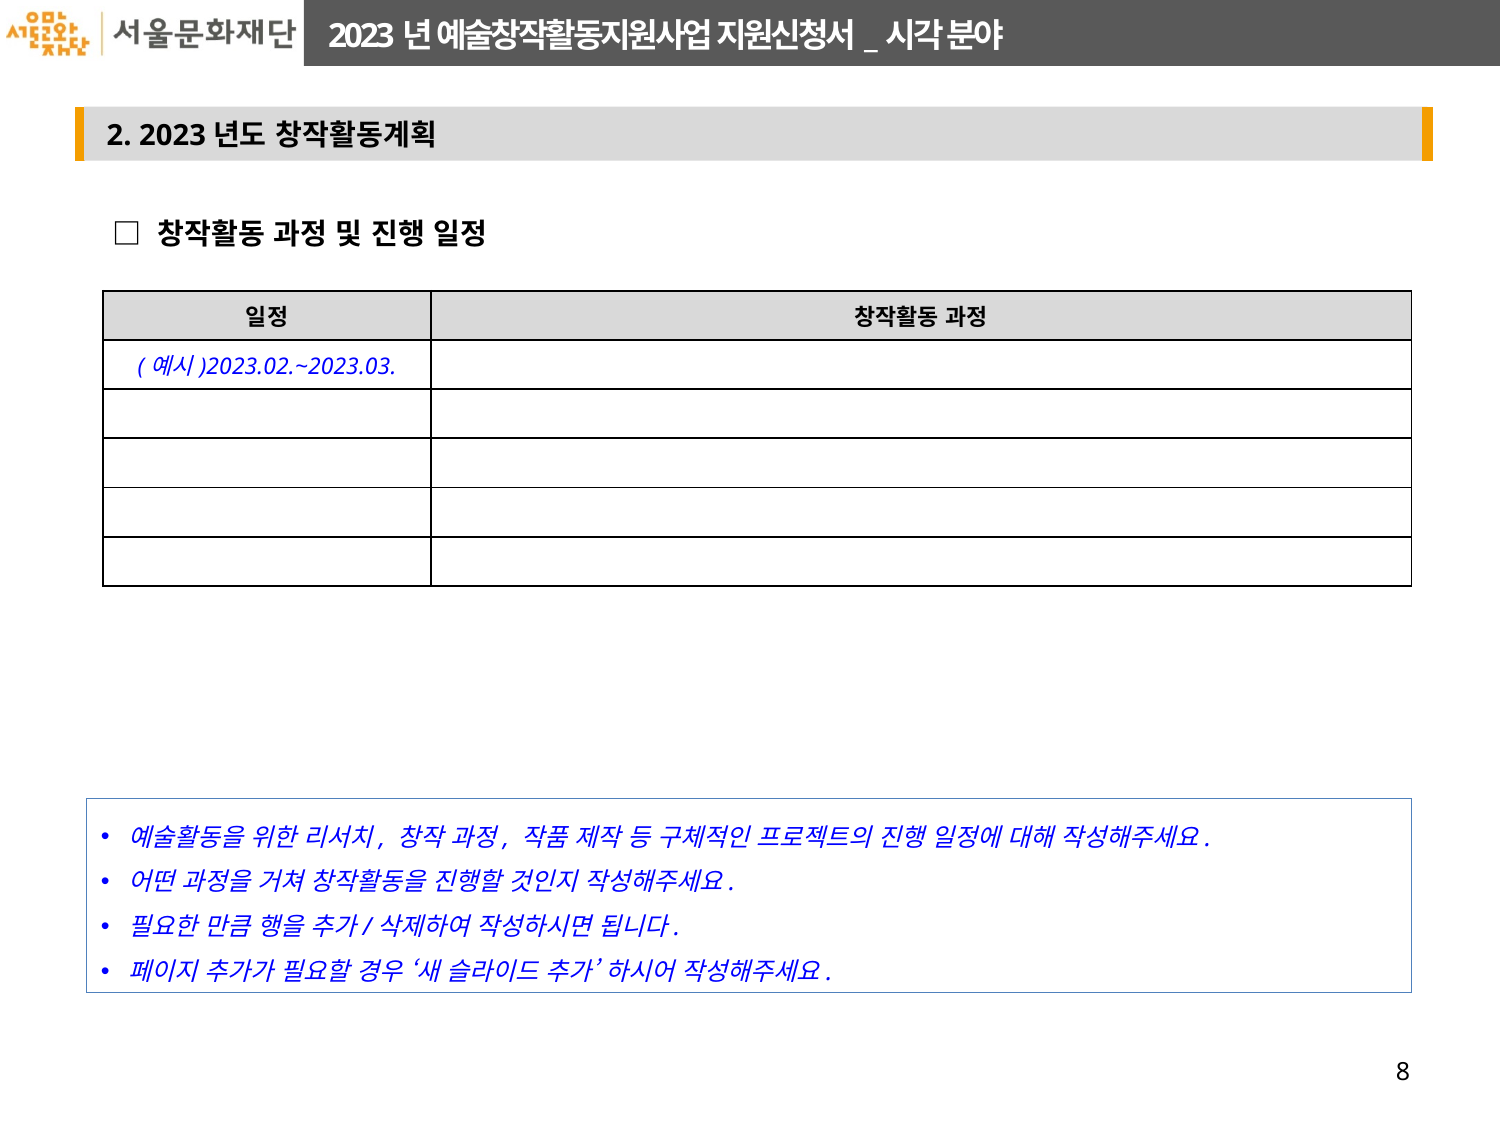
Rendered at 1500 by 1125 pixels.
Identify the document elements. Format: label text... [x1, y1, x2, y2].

table_cell [104, 538, 430, 585]
table_cell [432, 390, 1411, 437]
table_cell [104, 390, 430, 437]
table_cell [432, 341, 1411, 388]
table_cell [104, 488, 430, 536]
table_cell [432, 538, 1411, 585]
picture [6, 6, 298, 61]
table_header 일정 [104, 292, 430, 339]
table_cell [432, 488, 1411, 536]
text_box □ 창작활동 과정 및 진행 일정 [98, 208, 1459, 258]
slide_number 8 [1074, 1042, 1425, 1103]
table_cell [432, 439, 1411, 487]
table_header 창작활동 과정 [432, 292, 1411, 339]
table_cell (예시)2023.02.~2023.03. [104, 341, 430, 388]
table_cell [104, 439, 430, 487]
text_box 예술활동을 위한 리서치, 창작 과정, 작품 제작 등 구체적인 프로젝트의 진행 일정에 대해 작성해주세요. 어떤 과정을 거쳐 창작활동을 진행할 것인지 작성해주세요. 필요한 만큼 행을 추가/삭제하여 작성하시면 됩니다. 페이지 추가가 필요할 경우 ‘새 슬라이드 추가’ 하시어 작성해주세요. [86, 798, 1412, 993]
